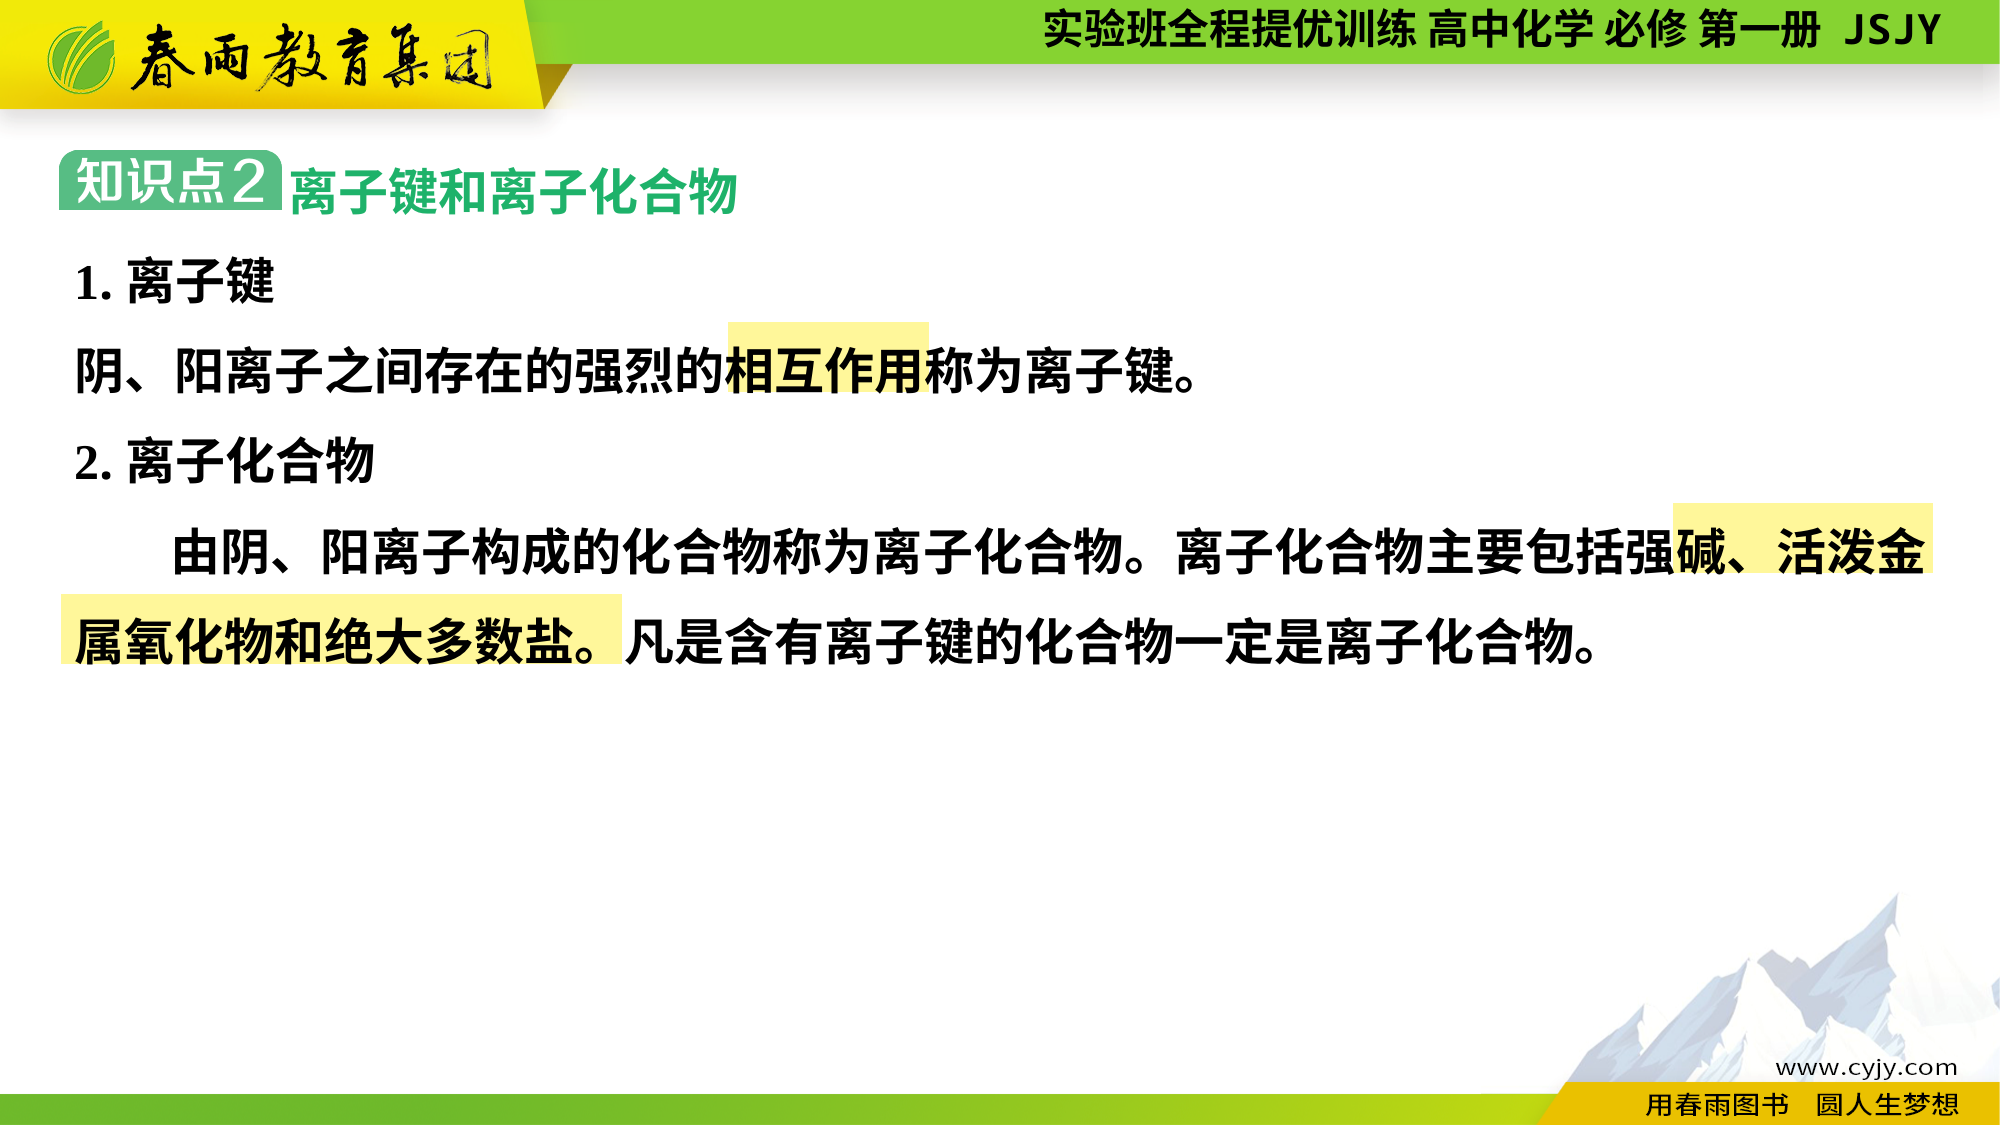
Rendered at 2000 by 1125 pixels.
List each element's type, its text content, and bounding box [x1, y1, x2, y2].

picture [0, 0, 2000, 1125]
list 离子键和离子化合物 1.离子键 阴、阳离子之间存在的强烈的相互作用称为离子键。 2.离子化合物 由阴、阳离子构成的化合物称为离子化合物。离子化合物主要包括强碱、活泼金属氧化物和绝大多数盐。凡是含有离子键的化合物一定是离子化合物。 [59, 122, 1944, 683]
